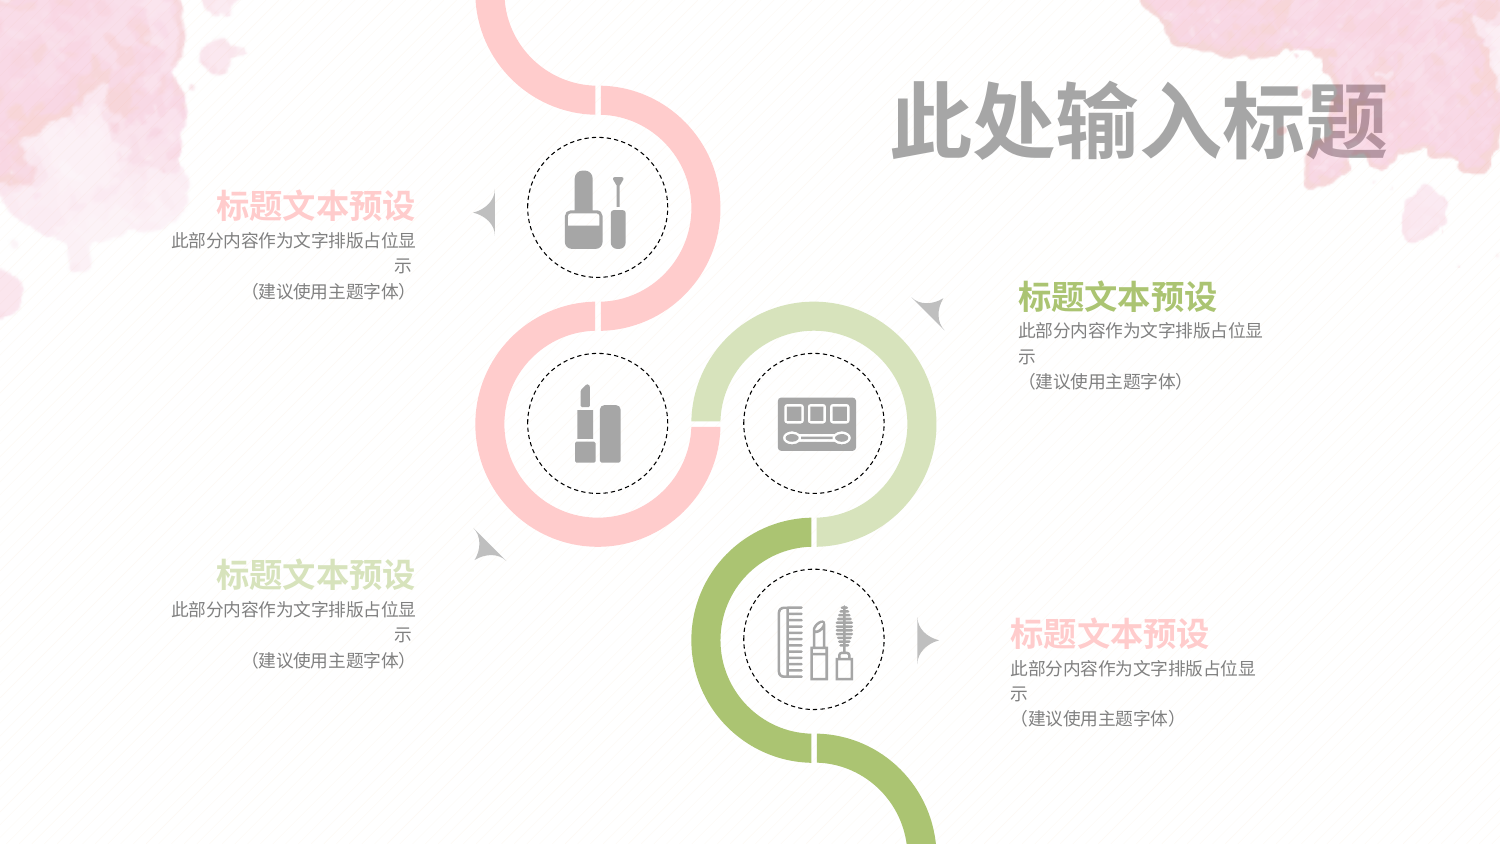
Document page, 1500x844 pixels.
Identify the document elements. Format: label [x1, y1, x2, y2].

picture [1139, 0, 1500, 269]
picture [0, 0, 346, 320]
text_box [163, 0, 1274, 844]
